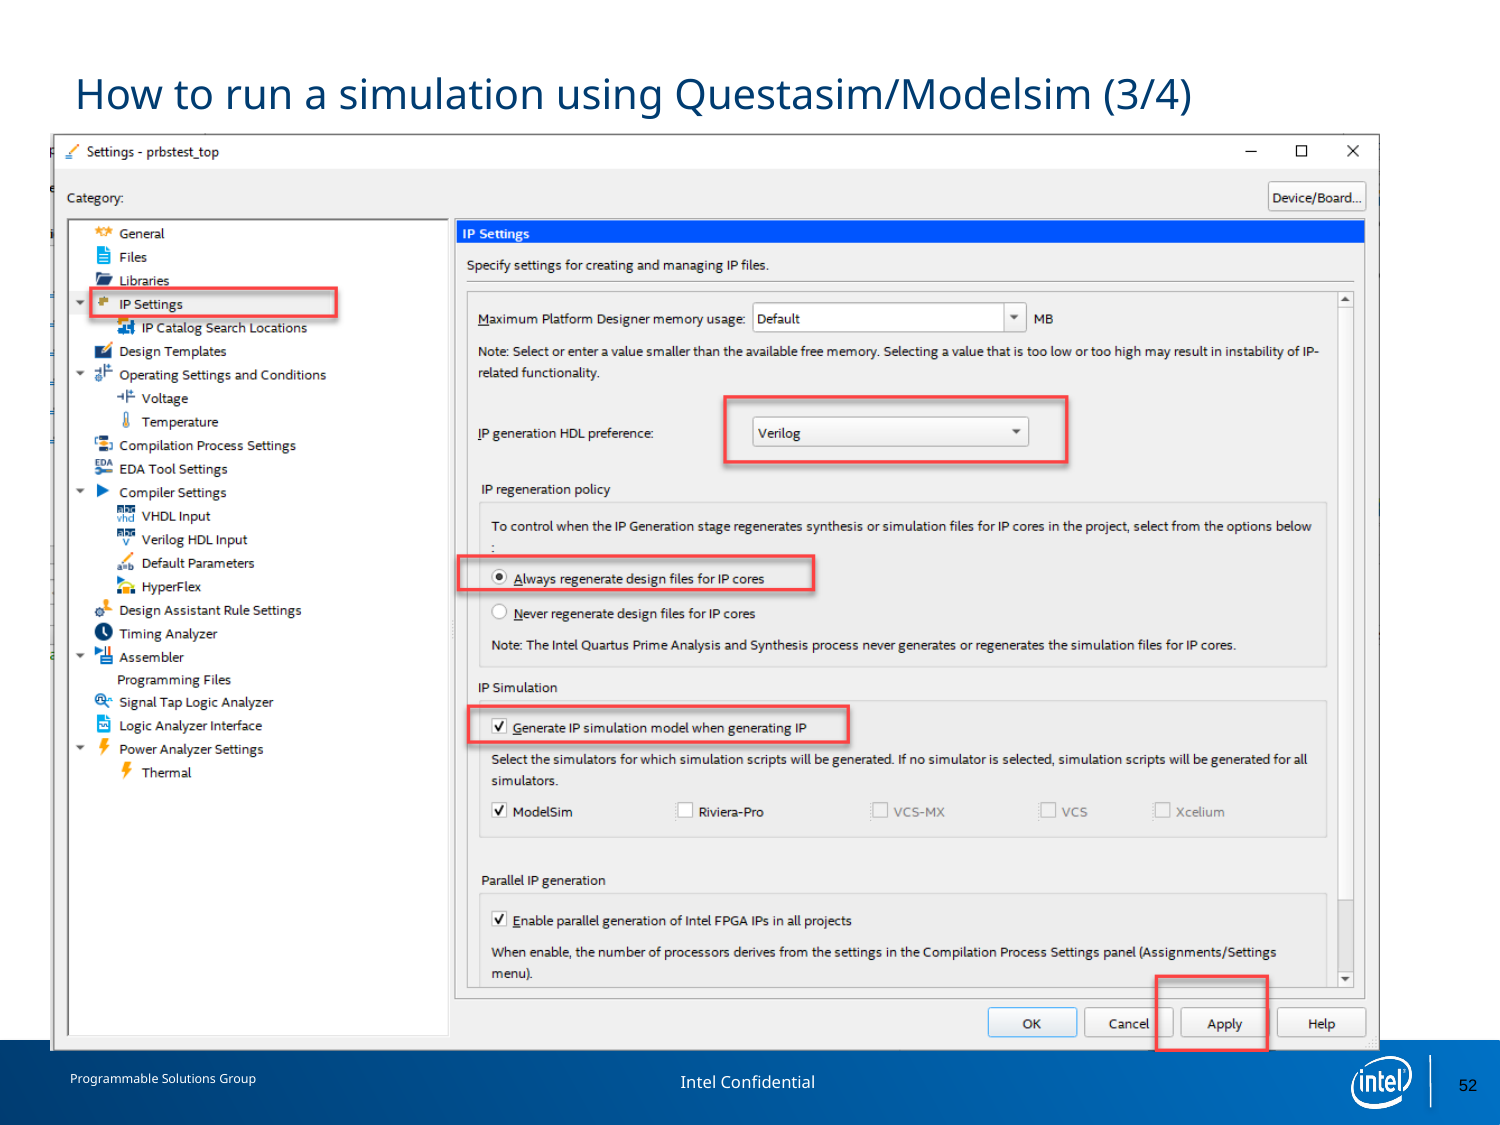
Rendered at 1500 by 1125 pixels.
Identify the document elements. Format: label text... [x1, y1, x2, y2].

picture [49, 133, 1380, 1053]
title How to run a simulation using Questasim/Modelsim (3/4) [74, 67, 1478, 258]
slide_number 52 [1127, 1055, 1478, 1116]
